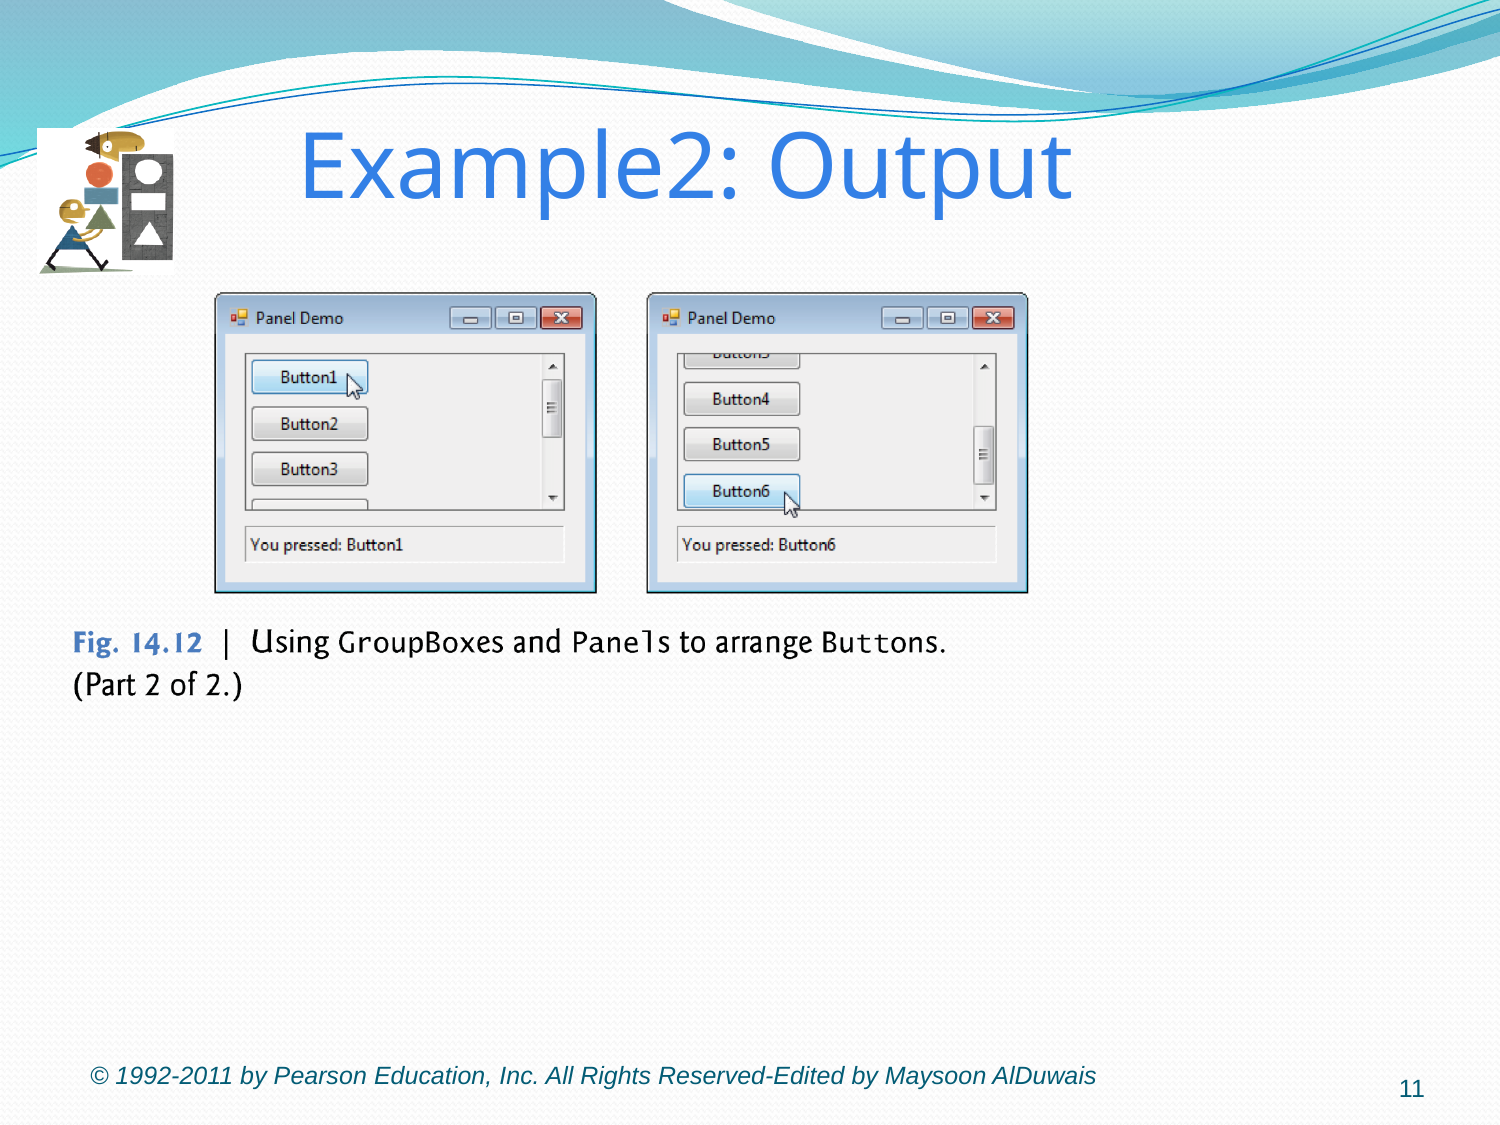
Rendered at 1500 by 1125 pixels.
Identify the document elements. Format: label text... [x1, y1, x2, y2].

text_box Example2: Output [282, 99, 1115, 214]
picture [0, 128, 1500, 1125]
